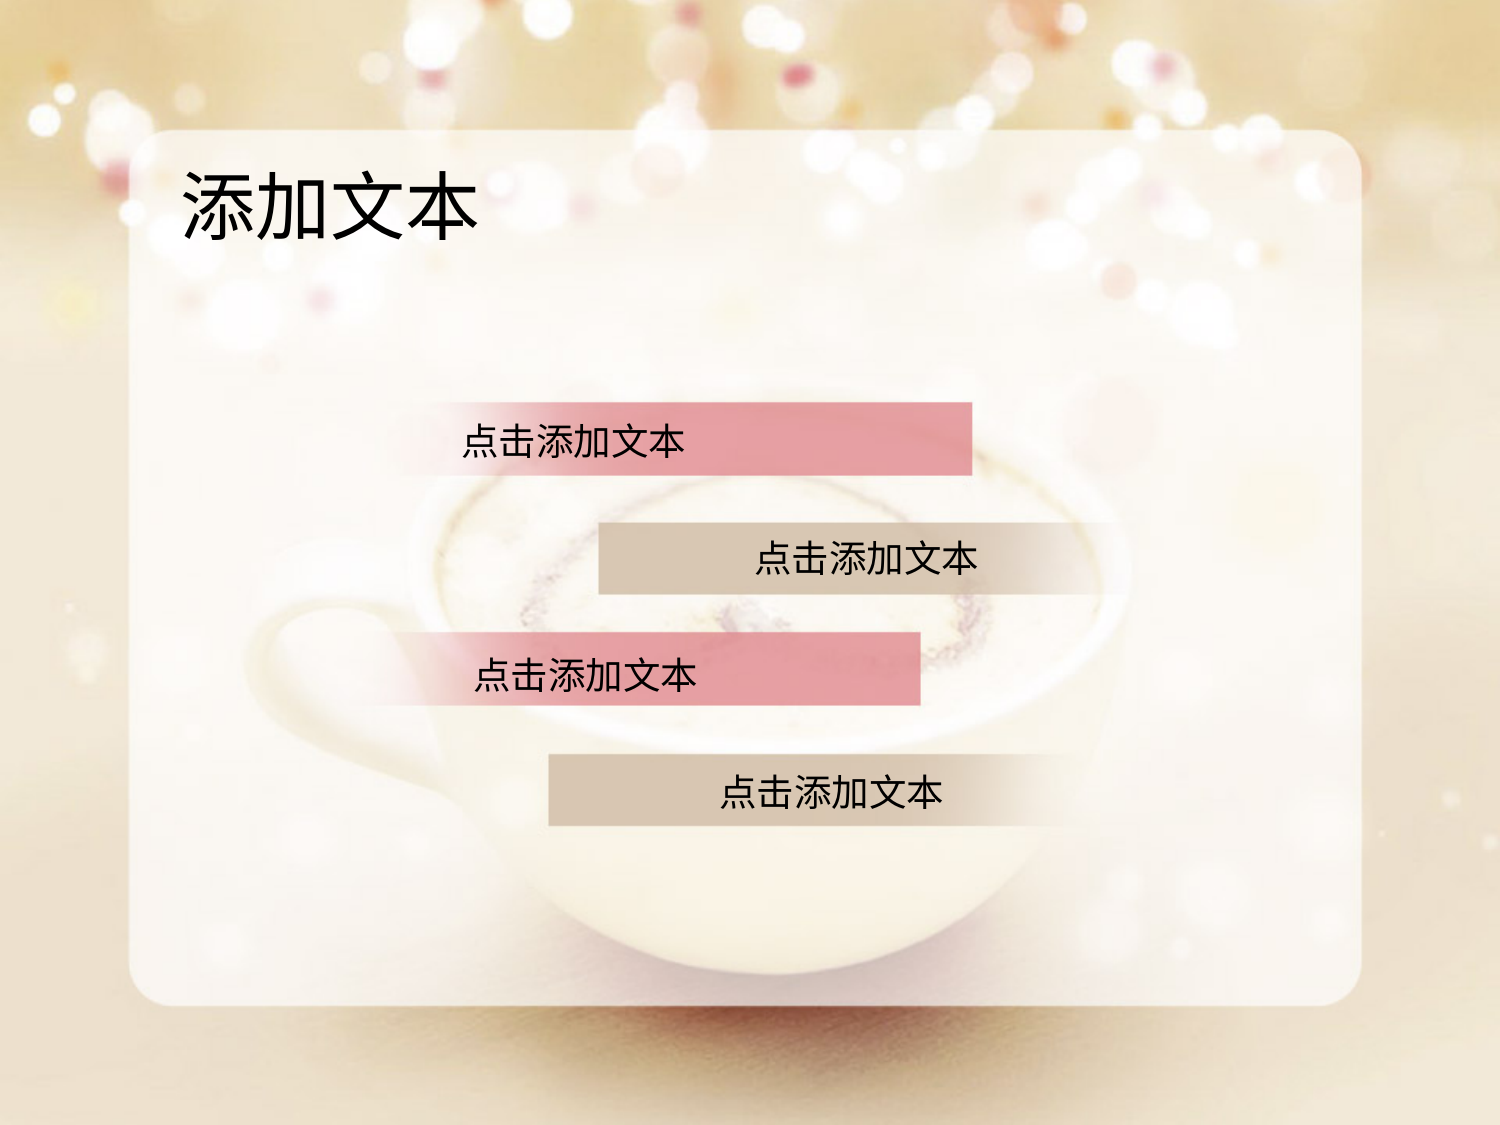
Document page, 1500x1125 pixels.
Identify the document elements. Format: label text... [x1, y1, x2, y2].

picture [0, 0, 1500, 1125]
text_box 点击添加文本 [704, 761, 960, 822]
text_box 点击添加文本 [739, 527, 995, 588]
text_box 点击添加文本 [446, 410, 702, 470]
text_box 添加文本 [165, 152, 496, 258]
text_box 点击添加文本 [458, 644, 714, 705]
